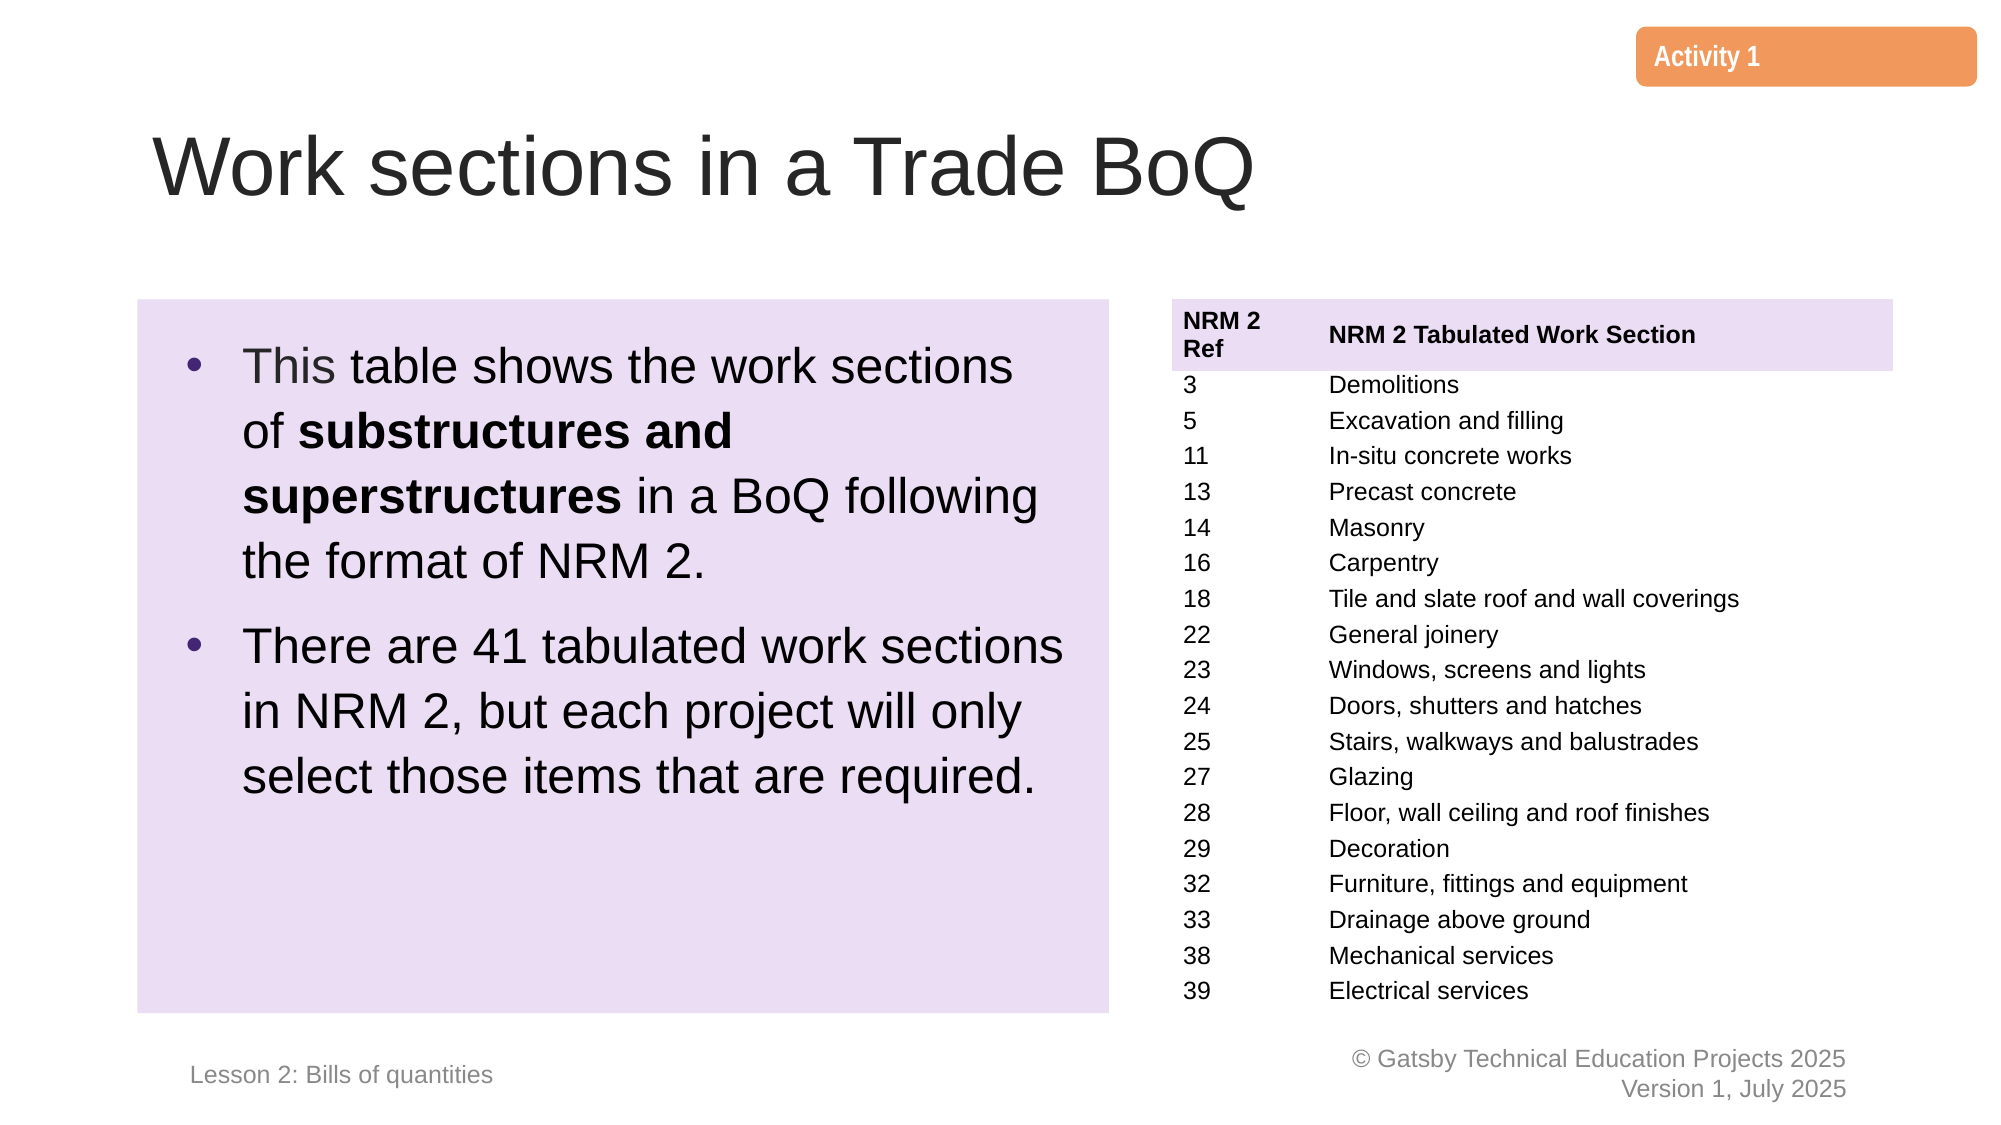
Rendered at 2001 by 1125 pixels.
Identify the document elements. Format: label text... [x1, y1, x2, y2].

table_cell 33 [1172, 906, 1318, 942]
table_cell Precast concrete [1318, 478, 1893, 513]
table_cell Floor, wall ceiling and roof finishes [1318, 799, 1893, 835]
table_cell Tile and slate roof and wall coverings [1318, 585, 1893, 620]
table_cell 32 [1172, 870, 1318, 906]
text_box Activity 1 [1636, 26, 1978, 87]
table_cell 11 [1172, 442, 1318, 478]
table_cell 14 [1172, 513, 1318, 549]
table_header NRM 2 Ref [1172, 299, 1318, 371]
table_cell Doors, shutters and hatches [1318, 692, 1893, 728]
table_cell Mechanical services [1318, 942, 1893, 977]
table_cell Drainage above ground [1318, 906, 1893, 942]
table_cell 25 [1172, 728, 1318, 763]
table_cell Masonry [1318, 513, 1893, 549]
table_cell 22 [1172, 620, 1318, 656]
table_cell 28 [1172, 799, 1318, 835]
table_cell 13 [1172, 478, 1318, 513]
table_cell Windows, screens and lights [1318, 656, 1893, 692]
table_cell 23 [1172, 656, 1318, 692]
table_cell 29 [1172, 835, 1318, 870]
table_cell 3 [1172, 371, 1318, 406]
table_cell Furniture, fittings and equipment [1318, 870, 1893, 906]
table_cell 5 [1172, 406, 1318, 442]
table_cell 27 [1172, 763, 1318, 799]
table_cell Electrical services [1318, 977, 1893, 1013]
table_cell Carpentry [1318, 549, 1893, 585]
table_cell 18 [1172, 585, 1318, 620]
table_cell 38 [1172, 942, 1318, 977]
table_cell 16 [1172, 549, 1318, 585]
table_cell In-situ concrete works [1318, 442, 1893, 478]
table_cell 24 [1172, 692, 1318, 728]
table_cell Demolitions [1318, 371, 1893, 406]
table_cell Decoration [1318, 835, 1893, 870]
table_header NRM 2 Tabulated Work Section [1318, 299, 1893, 371]
title Work sections in a Trade BoQ [137, 59, 1863, 278]
list This table shows the work sections of substructures and superstructures in a BoQ following the format of NRM 2. There are 41 tabulated work sections in NRM 2, but each project will only select those items that are required. [137, 299, 1109, 1014]
list Lesson 2: Bills of quantities [137, 1042, 829, 1103]
table_cell Glazing [1318, 763, 1893, 799]
table_cell Excavation and filling [1318, 406, 1893, 442]
table_cell General joinery [1318, 620, 1893, 656]
table_cell Stairs, walkways and balustrades [1318, 728, 1893, 763]
table_cell 39 [1172, 977, 1318, 1013]
